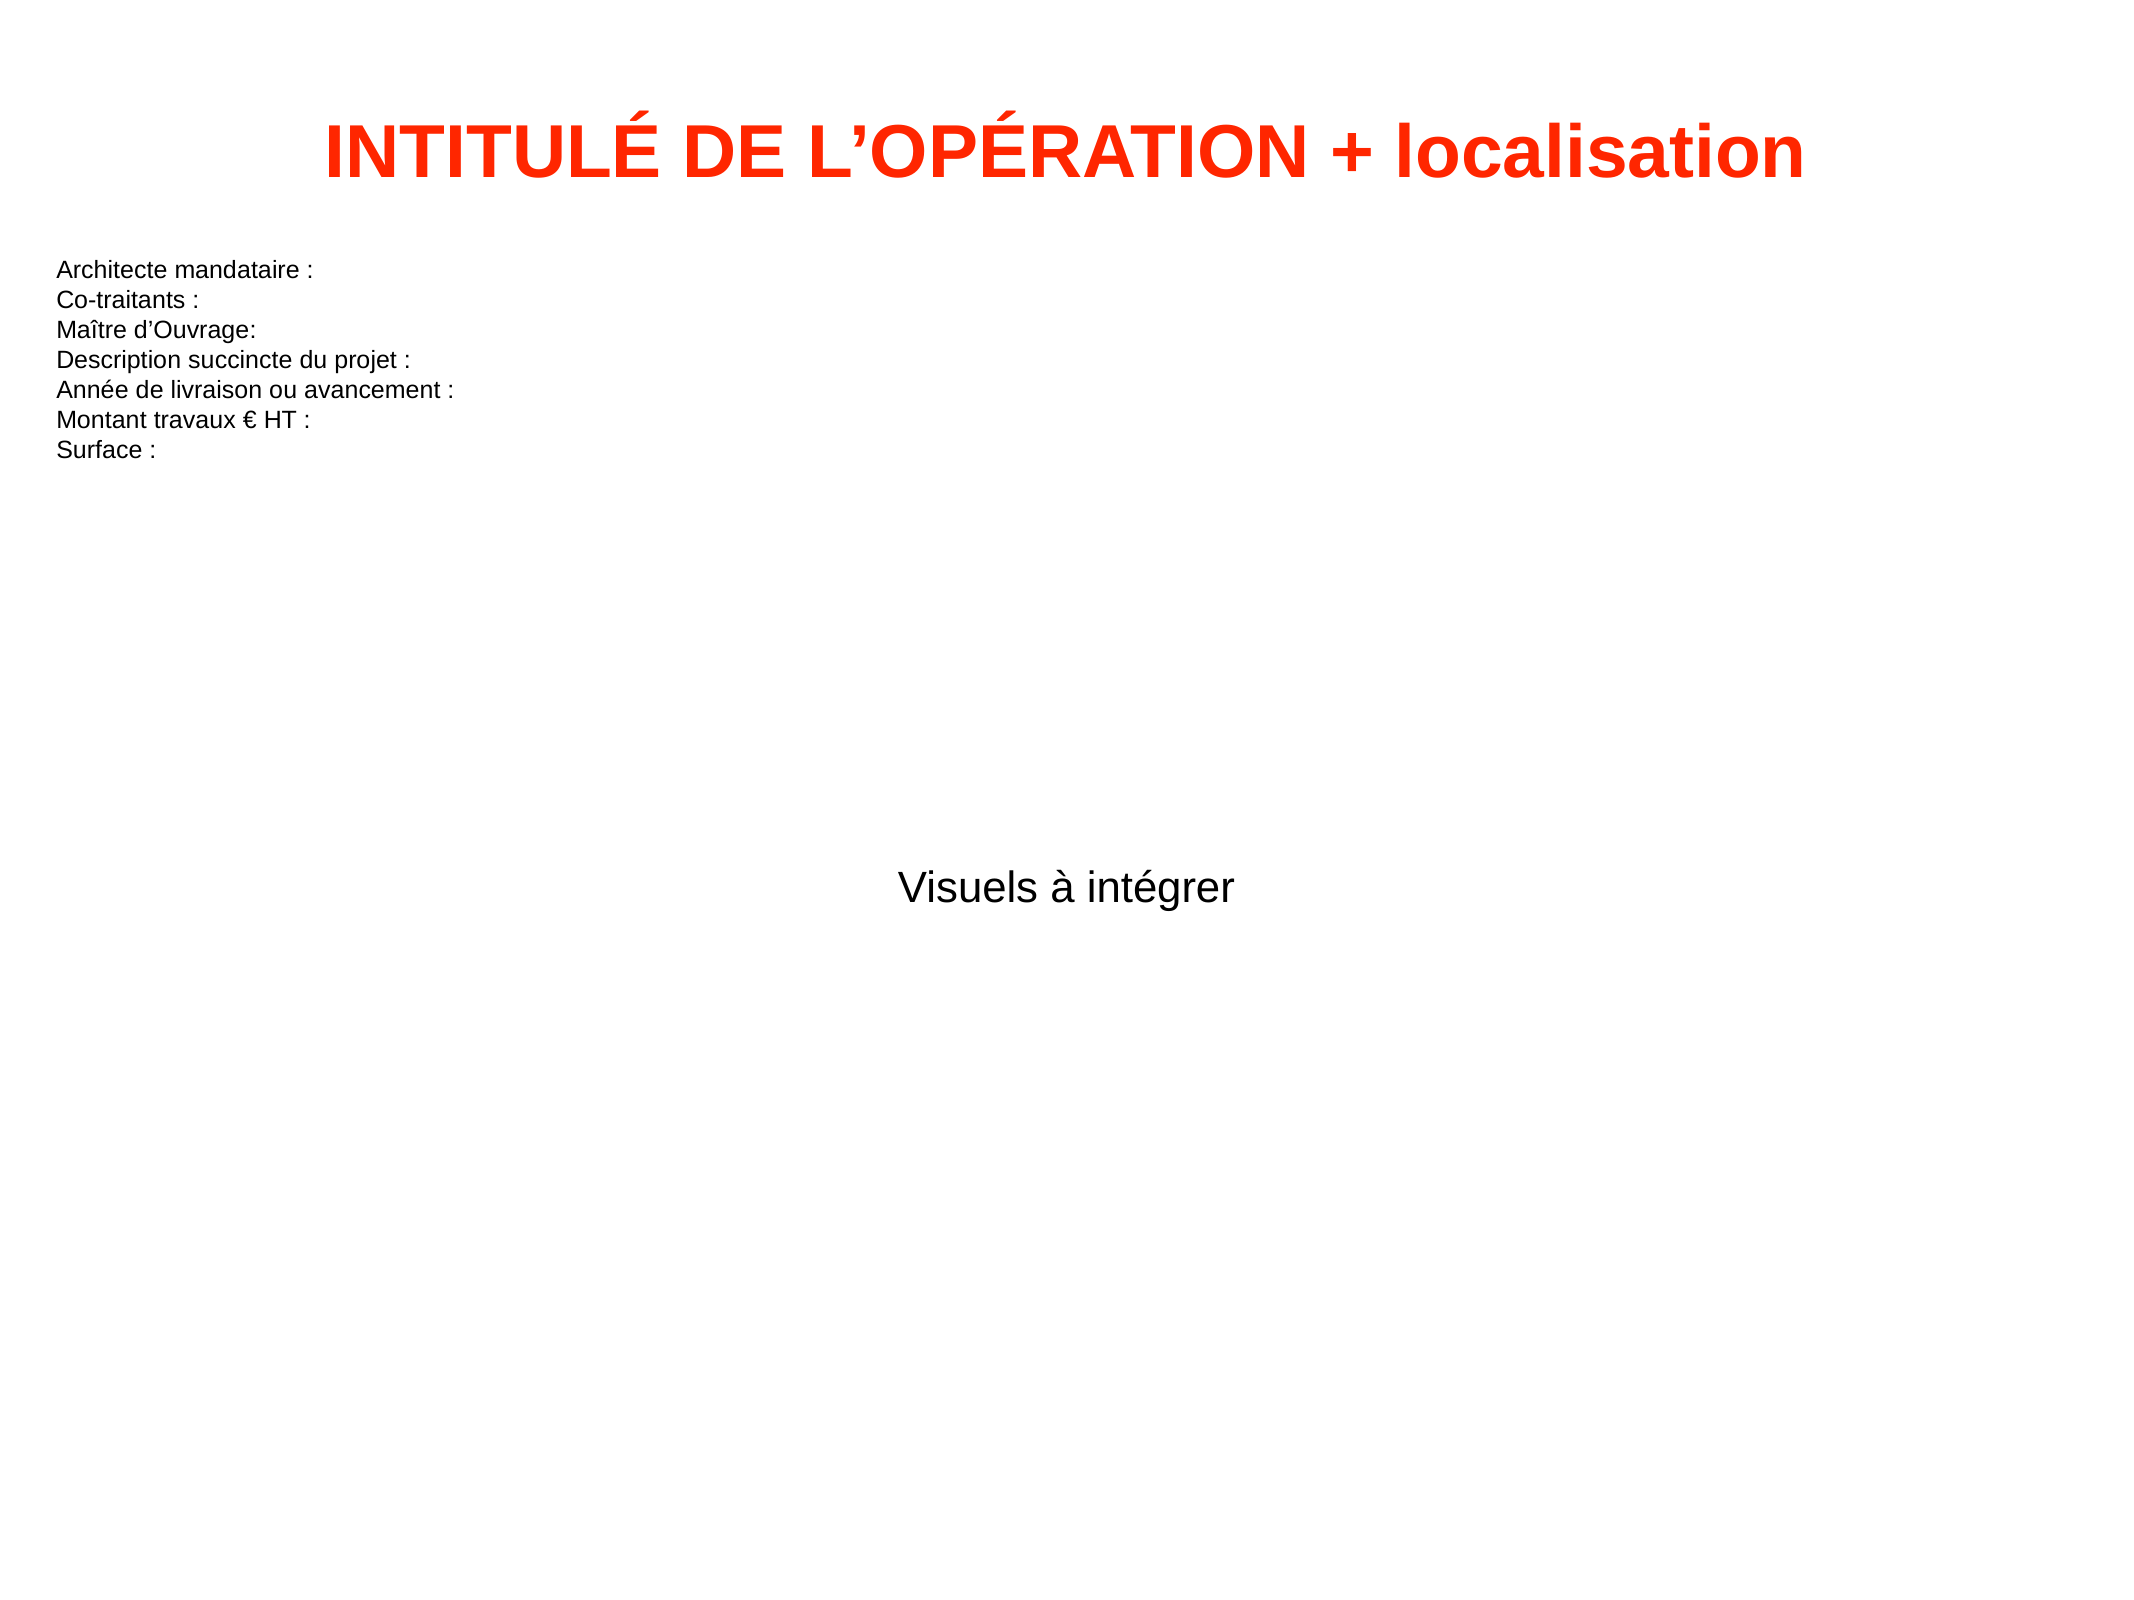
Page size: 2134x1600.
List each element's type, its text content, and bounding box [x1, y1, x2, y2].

text_box INTITULÉ DE L’OPÉRATION + localisation [316, 94, 1817, 202]
text_box Architecte mandataire : Co-traitants : Maître d’Ouvrage: Description succincte du projet : Année de livraison ou avancement : Montant travaux € HT : Surface : [47, 245, 464, 472]
text_box Visuels à intégrer [889, 850, 1244, 920]
